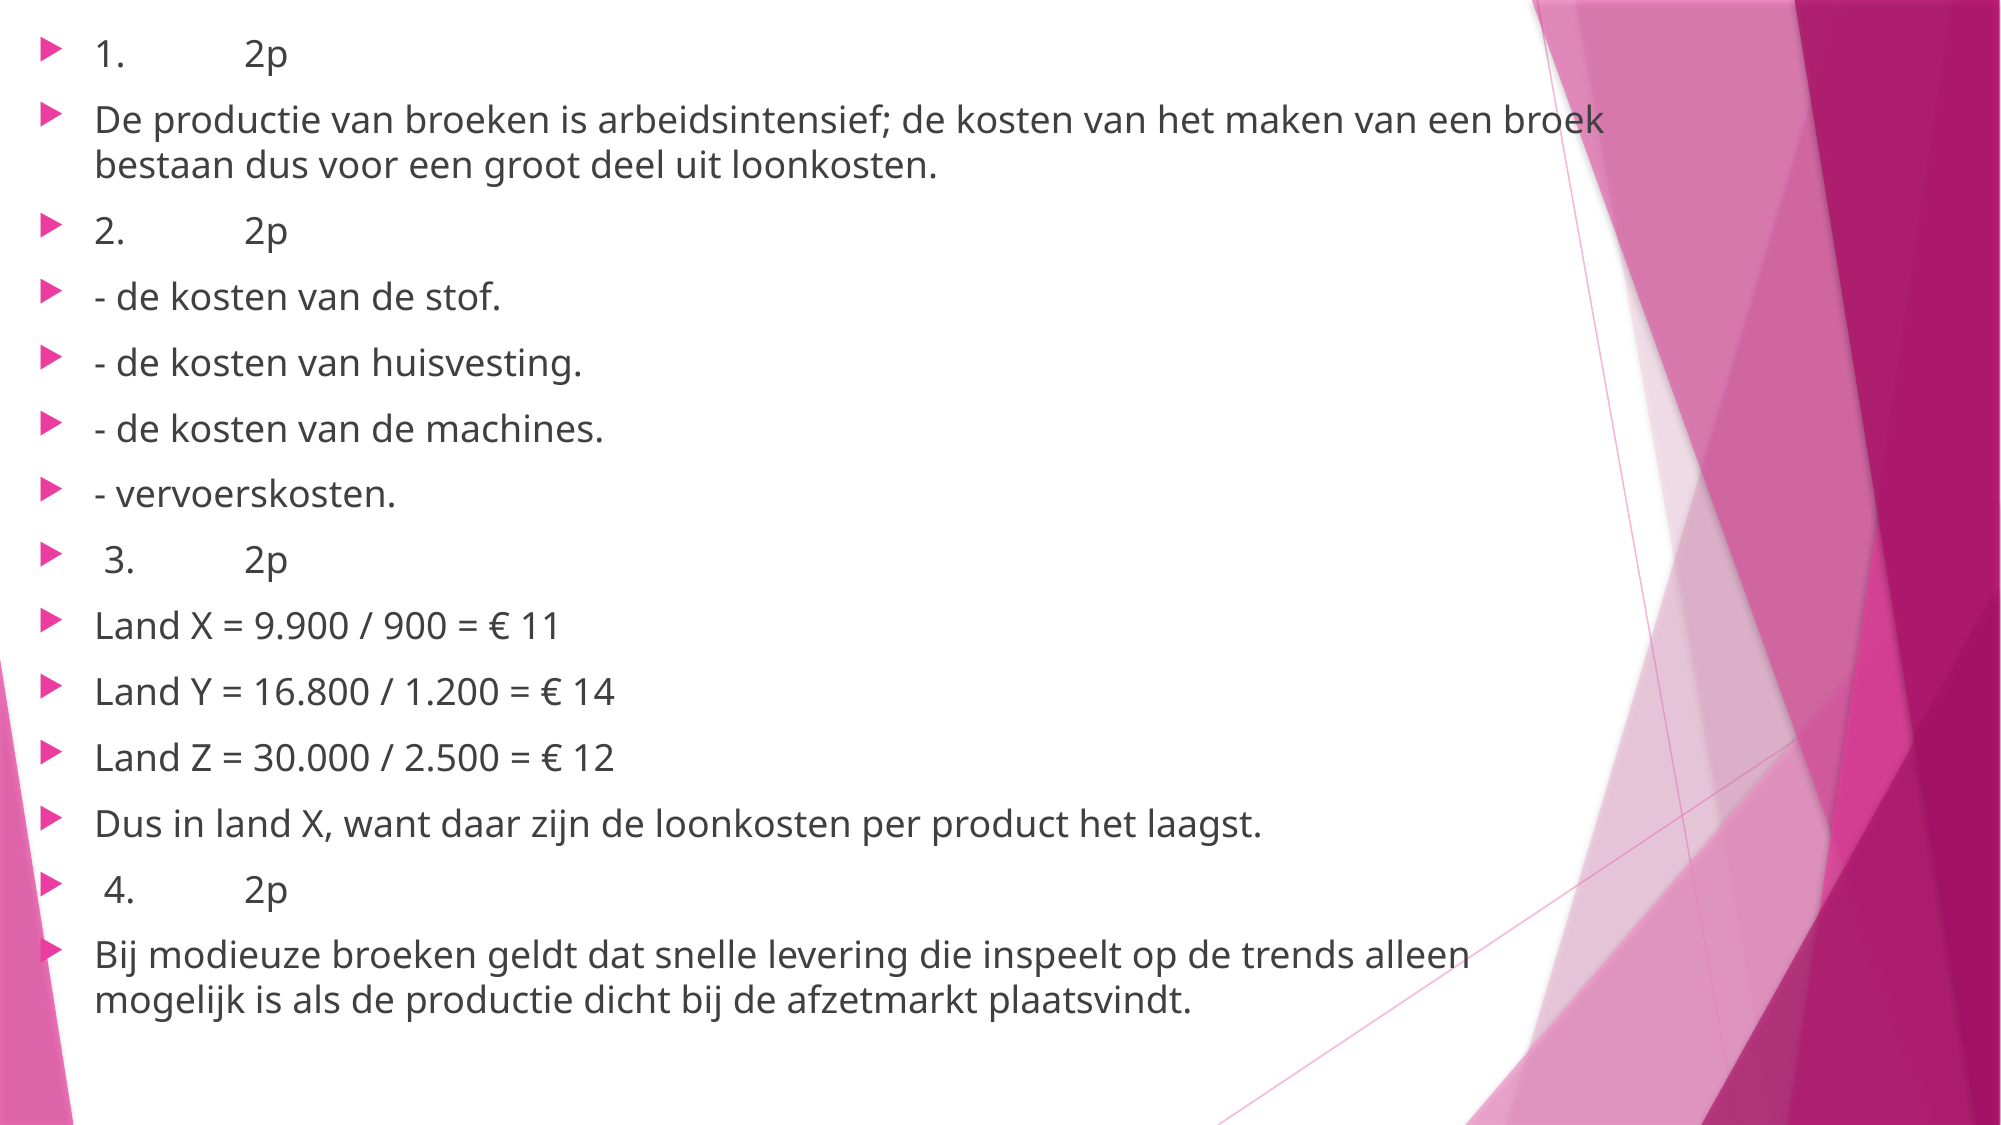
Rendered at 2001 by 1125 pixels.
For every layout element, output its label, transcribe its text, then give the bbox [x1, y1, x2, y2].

list 1. 2p De productie van broeken is arbeidsintensief; de kosten van het maken van een broek bestaan dus voor een groot deel uit loonkosten. 2. 2p - de kosten van de stof. - de kosten van huisvesting. - de kosten van de machines. - vervoerskosten. 3. 2p Land X = 9.900 / 900 = € 11 Land Y = 16.800 / 1.200 = € 14 Land Z = 30.000 / 2.500 = € 12 Dus in land X, want daar zijn de loonkosten per product het laagst. 4. 2p Bij modieuze broeken geldt dat snelle levering die inspeelt op de trends alleen mogelijk is als de productie dicht bij de afzetmarkt plaatsvindt. [22, 22, 1636, 1111]
